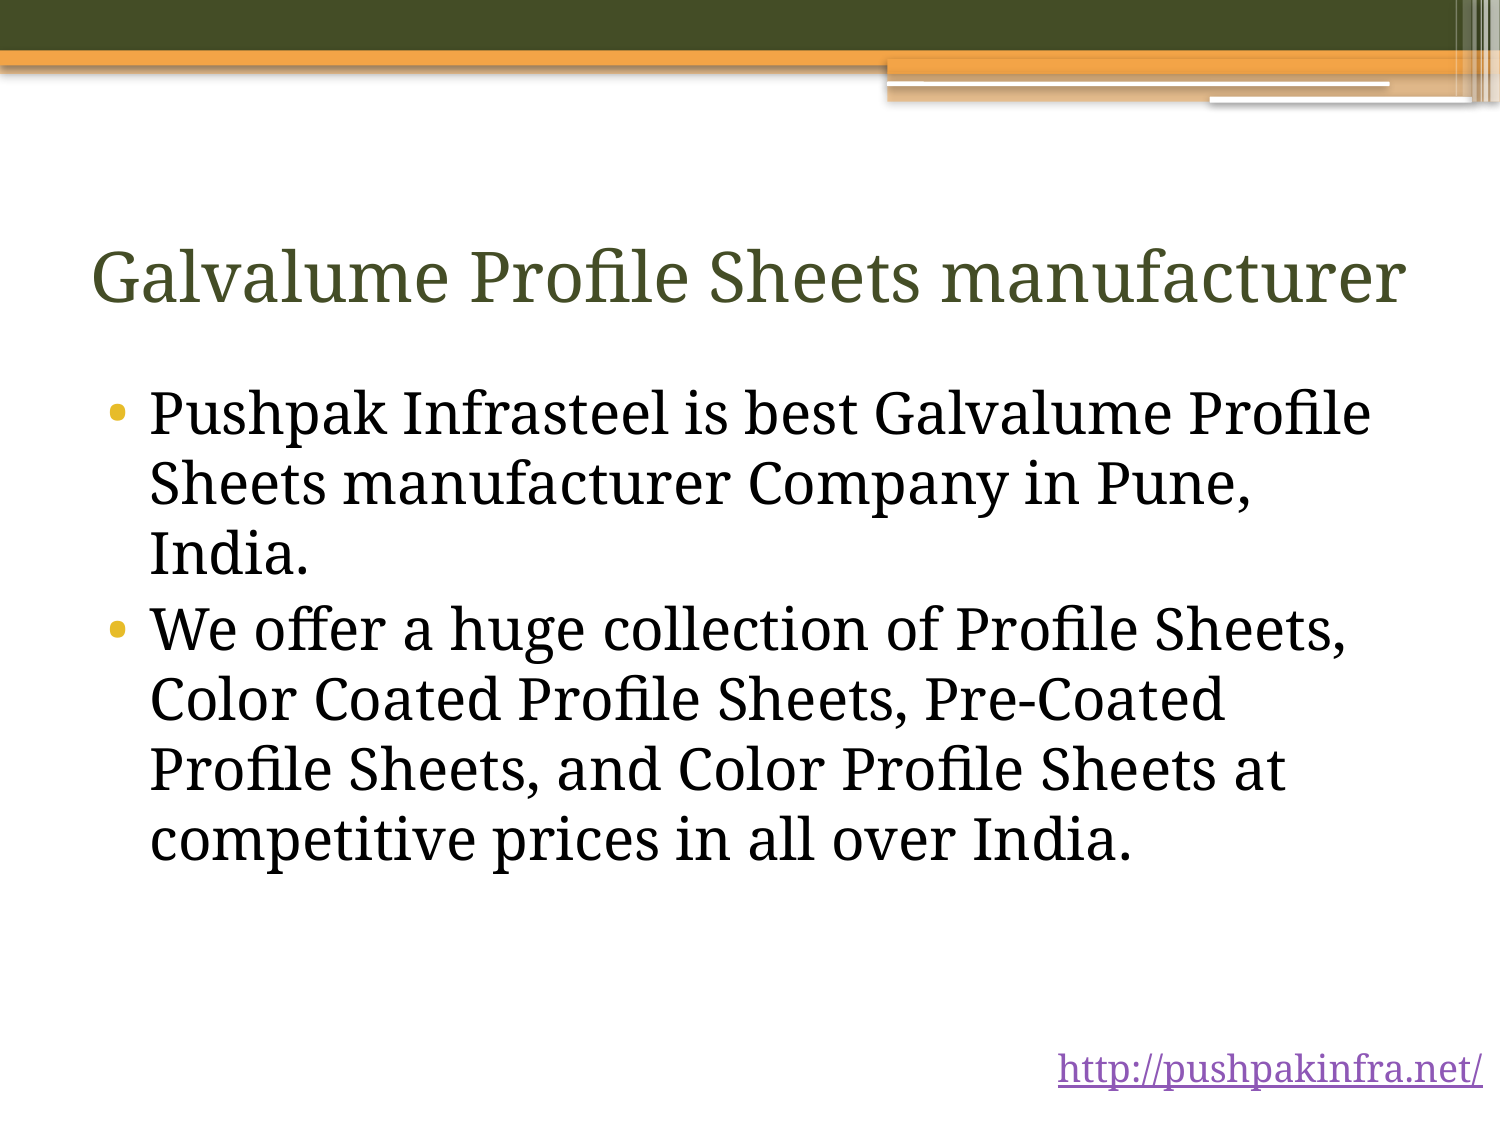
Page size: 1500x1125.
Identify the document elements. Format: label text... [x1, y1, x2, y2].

list Pushpak Infrasteel is best Galvalume Profile Sheets manufacturer Company in Pune, India. We offer a huge collection of Profile Sheets, Color Coated Profile Sheets, Pre-Coated Profile Sheets, and Color Profile Sheets at competitive prices in all over India. [75, 368, 1425, 1079]
text_box http://pushpakinfra.net/ [1042, 1037, 1498, 1104]
title Galvalume Profile Sheets manufacturer [75, 187, 1425, 363]
